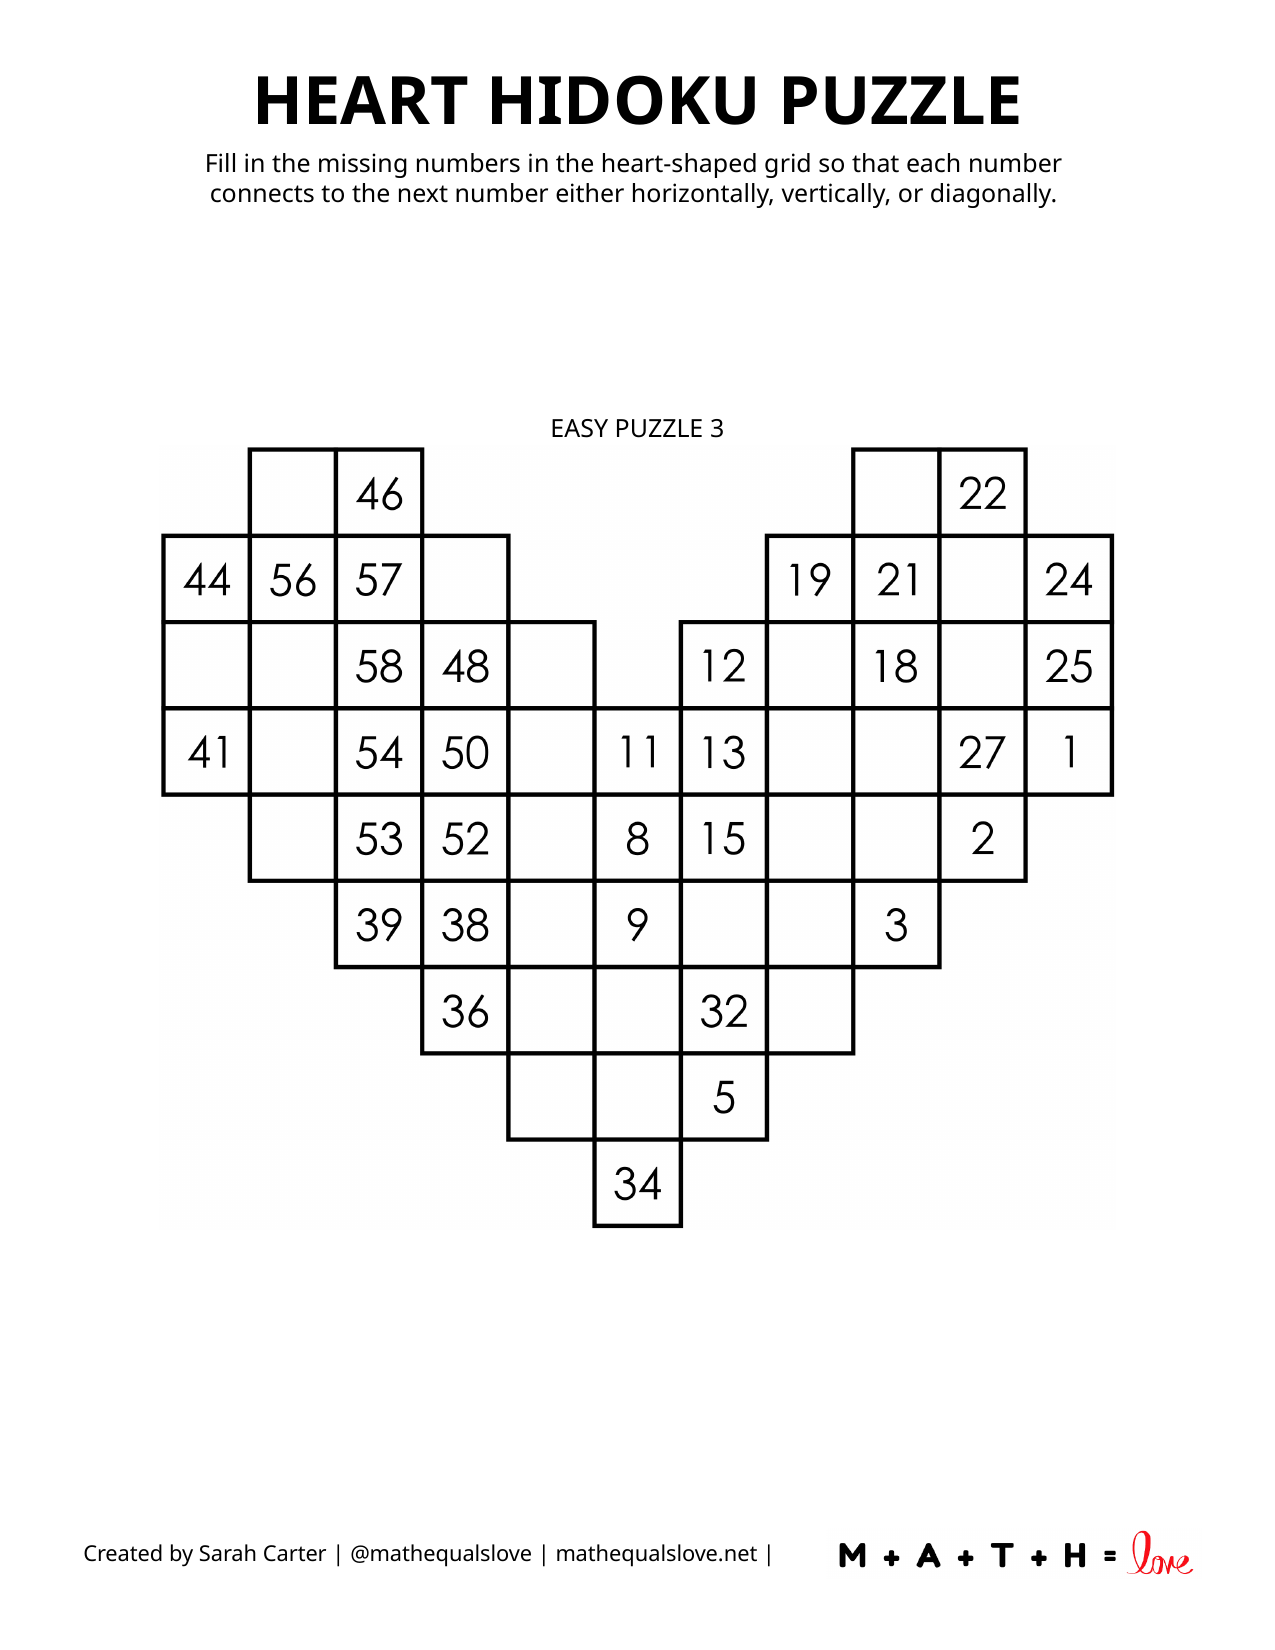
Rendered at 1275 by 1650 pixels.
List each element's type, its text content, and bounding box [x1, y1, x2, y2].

picture [826, 1528, 1203, 1579]
text_box HEART HIDOKU PUZZLE [66, 50, 1211, 140]
picture [158, 444, 1117, 1230]
text_box Fill in the missing numbers in the heart-shaped grid so that each number connects to the next number either horizontally, vertically, or diagonally. [0, 140, 1275, 216]
text_box Created by Sarah Carter | @mathequalslove | mathequalslove.net | [68, 1532, 826, 1574]
text_box EASY PUZZLE 3 [159, 412, 1116, 444]
